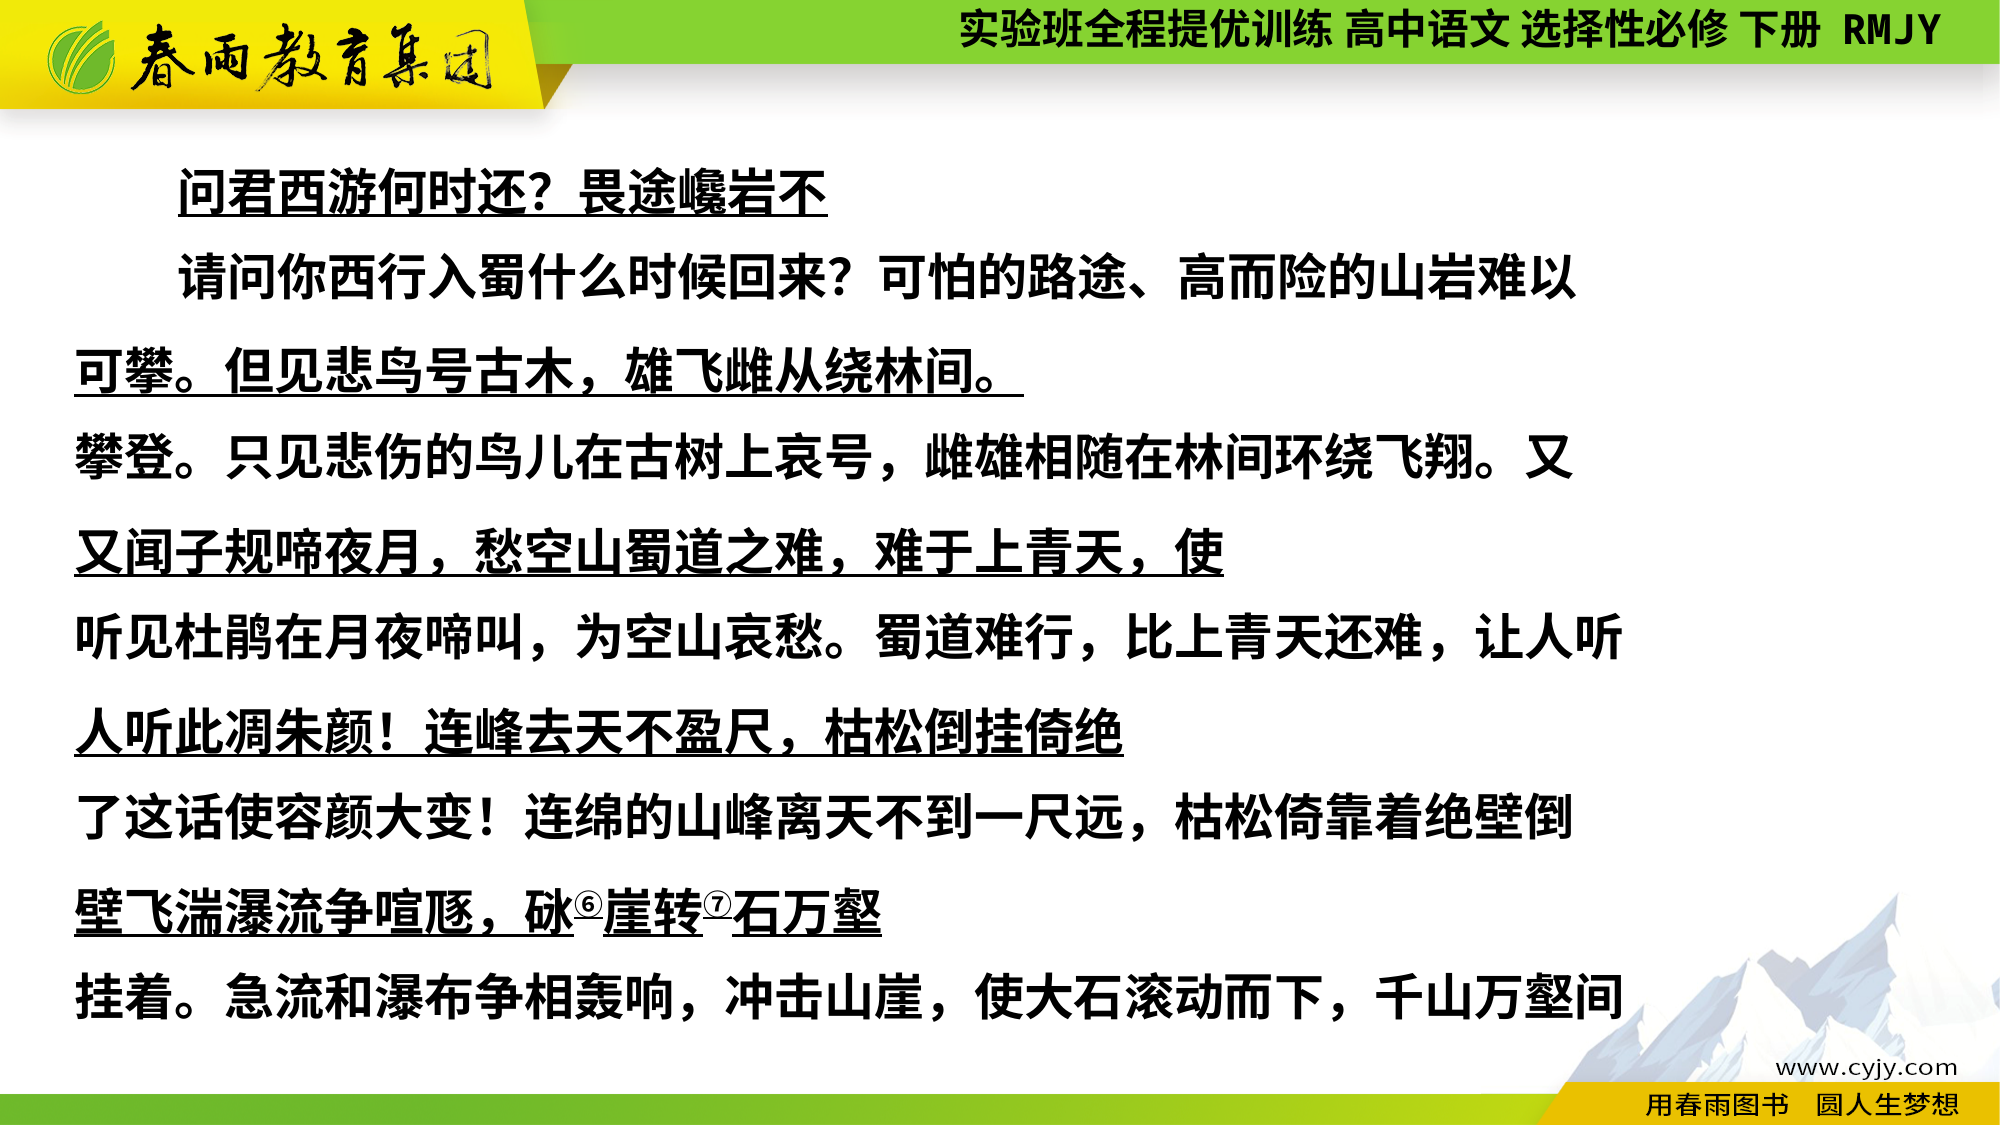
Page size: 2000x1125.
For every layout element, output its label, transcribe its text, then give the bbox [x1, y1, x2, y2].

text_box 请问你西行入蜀什么时候回来？可怕的路途、高而险的山岩难以 攀登。只见悲伤的鸟儿在古树上哀号，雌雄相随在林间环绕飞翔。又 听见杜鹃在月夜啼叫，为空山哀愁。蜀道难行，比上青天还难，让人听 了这话使容颜大变！连绵的山峰离天不到一尺远，枯松倚靠着绝壁倒 挂着。急流和瀑布争相轰响，冲击山崖，使大石滚动而下，千山万壑间 [59, 208, 1944, 1033]
picture [0, 0, 2000, 1125]
